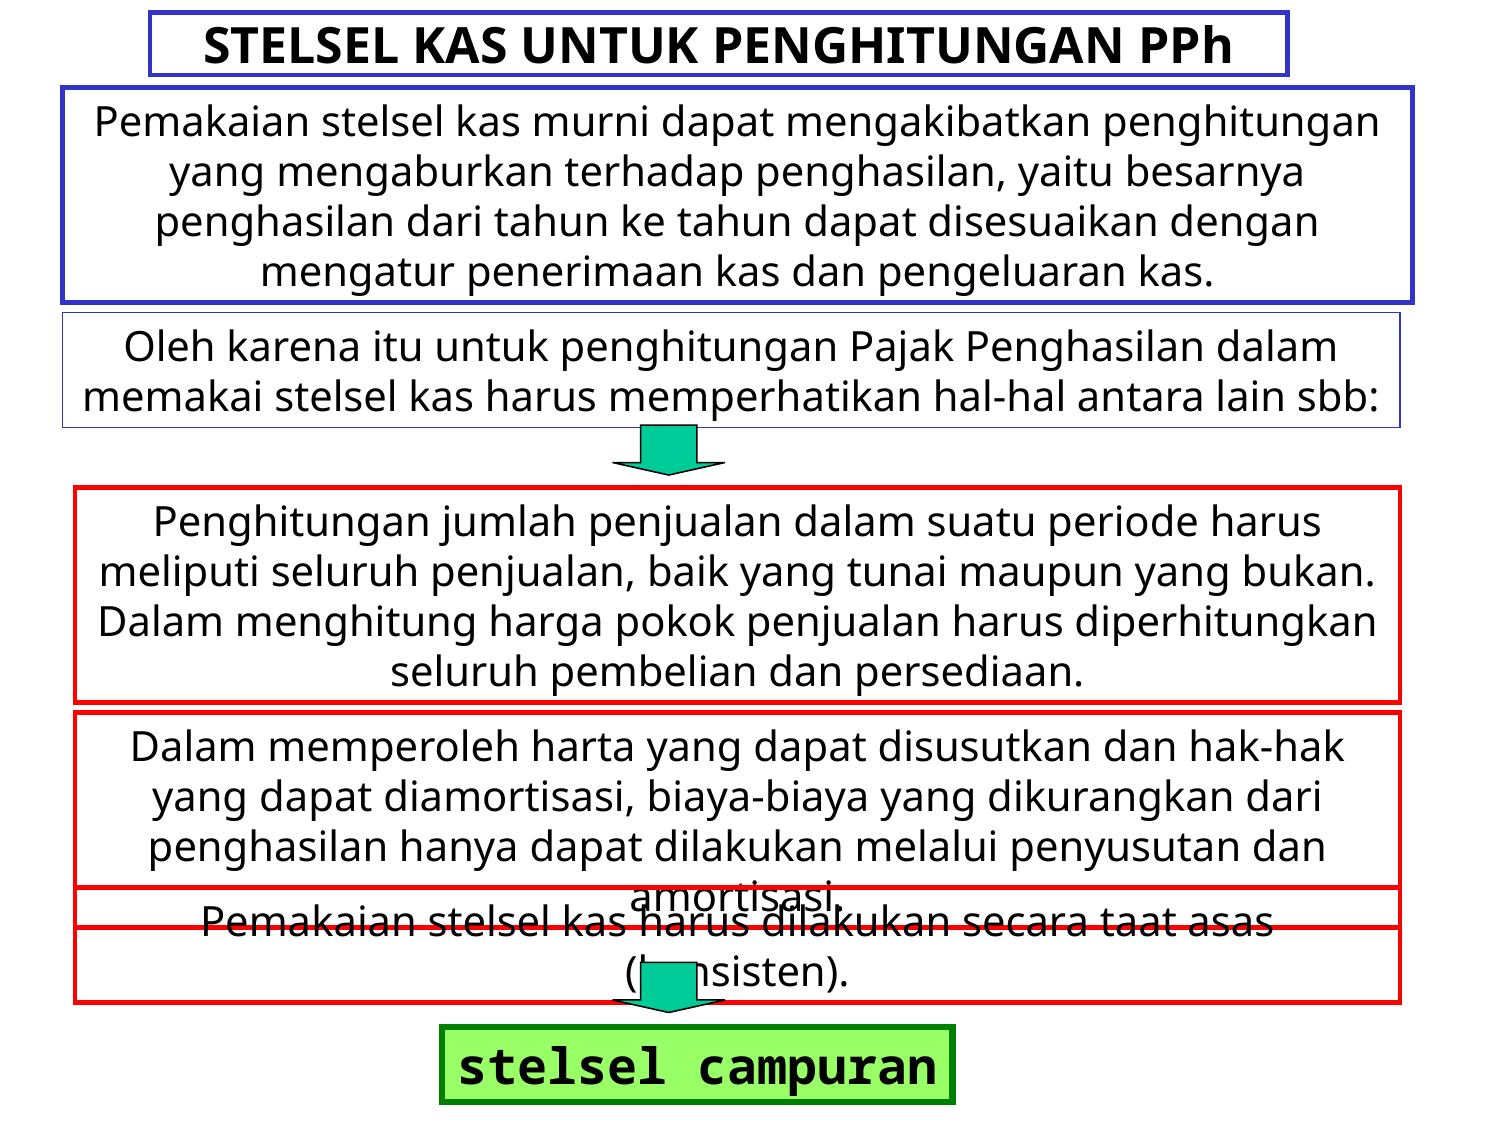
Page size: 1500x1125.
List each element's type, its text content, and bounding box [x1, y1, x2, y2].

text_box [612, 962, 726, 1013]
text_box Pemakaian stelsel kas murni dapat mengakibatkan penghitungan yang mengaburkan terhadap penghasilan, yaitu besarnya penghasilan dari tahun ke tahun dapat disesuaikan dengan mengatur penerimaan kas dan pengeluaran kas. [62, 87, 1413, 303]
text_box Oleh karena itu untuk penghitungan Pajak Penghasilan dalam memakai stelsel kas harus memperhatikan hal-hal antara lain sbb: [62, 312, 1400, 428]
title STELSEL KAS UNTUK PENGHITUNGAN PPh [149, 12, 1288, 76]
text_box [612, 425, 726, 476]
text_box Dalam memperoleh harta yang dapat disusutkan dan hak-hak yang dapat diamortisasi, biaya-biaya yang dikurangkan dari penghasilan hanya dapat dilakukan melalui penyusutan dan amortisasi. [75, 712, 1400, 887]
text_box stelsel campuran [442, 1027, 953, 1103]
text_box Pemakaian stelsel kas harus dilakukan secara taat asas (konsisten). [75, 887, 1400, 1003]
text_box Penghitungan jumlah penjualan dalam suatu periode harus meliputi seluruh penjualan, baik yang tunai maupun yang bukan. Dalam menghitung harga pokok penjualan harus diperhitungkan seluruh pembelian dan persediaan. [75, 487, 1400, 703]
